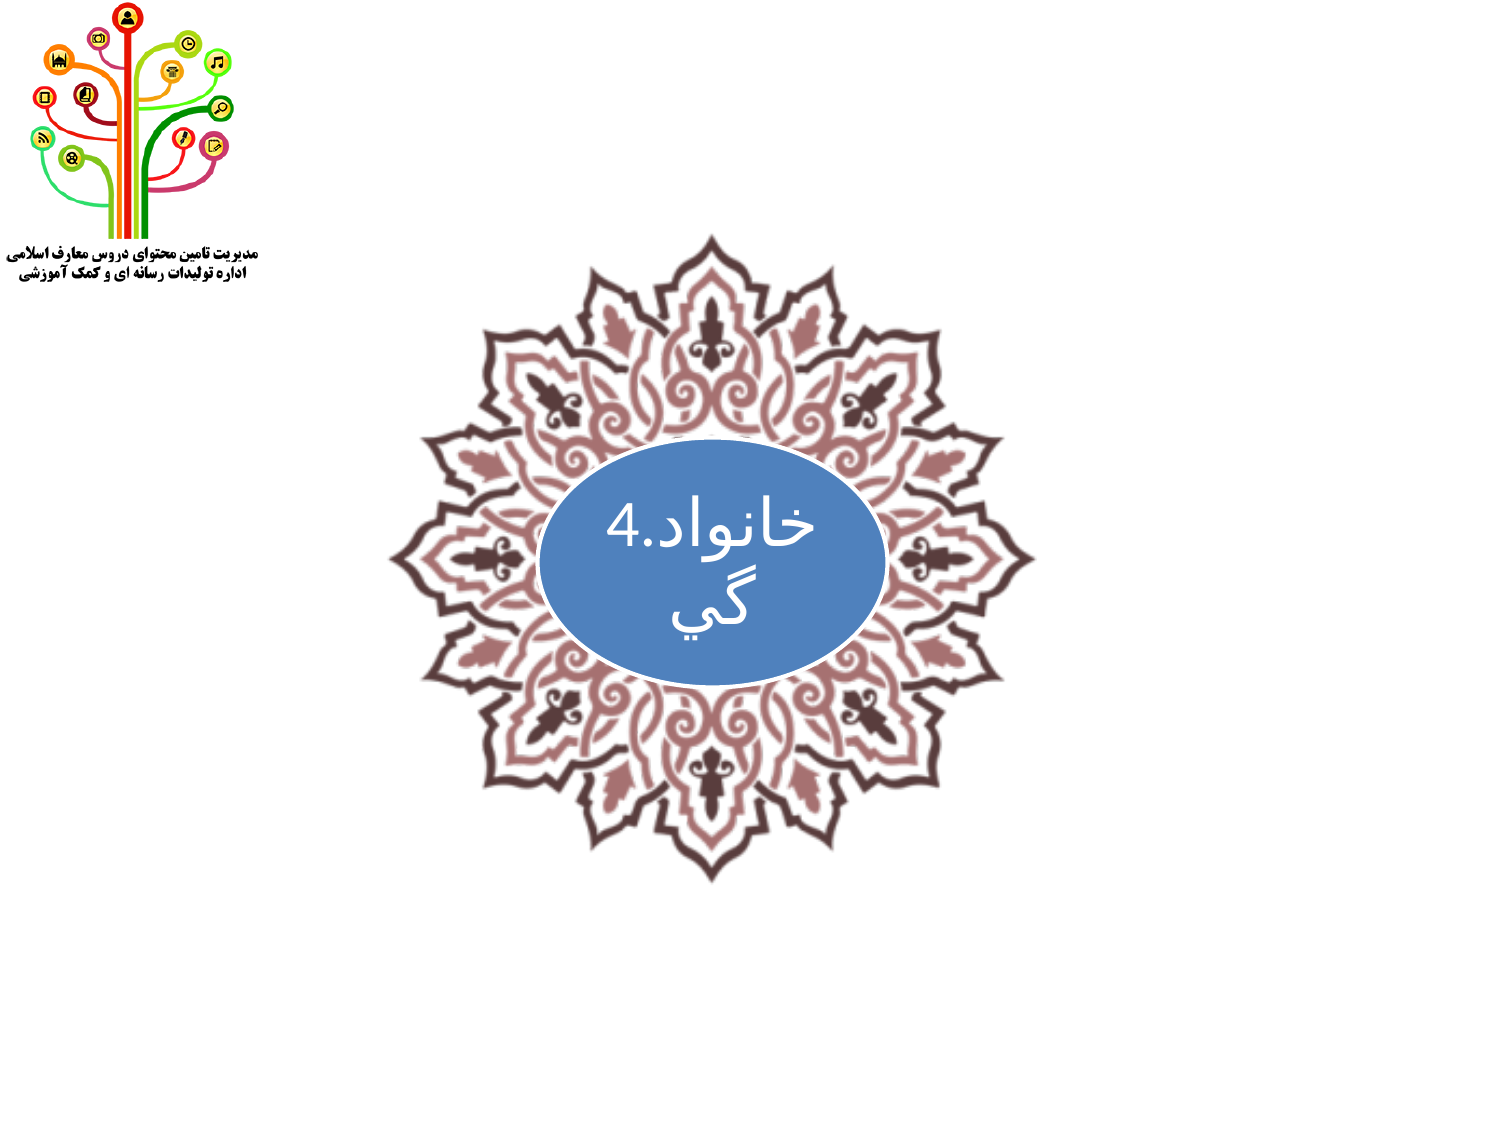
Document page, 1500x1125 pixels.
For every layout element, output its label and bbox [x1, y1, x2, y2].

picture [0, 0, 266, 288]
text_box [12, 62, 1413, 1063]
